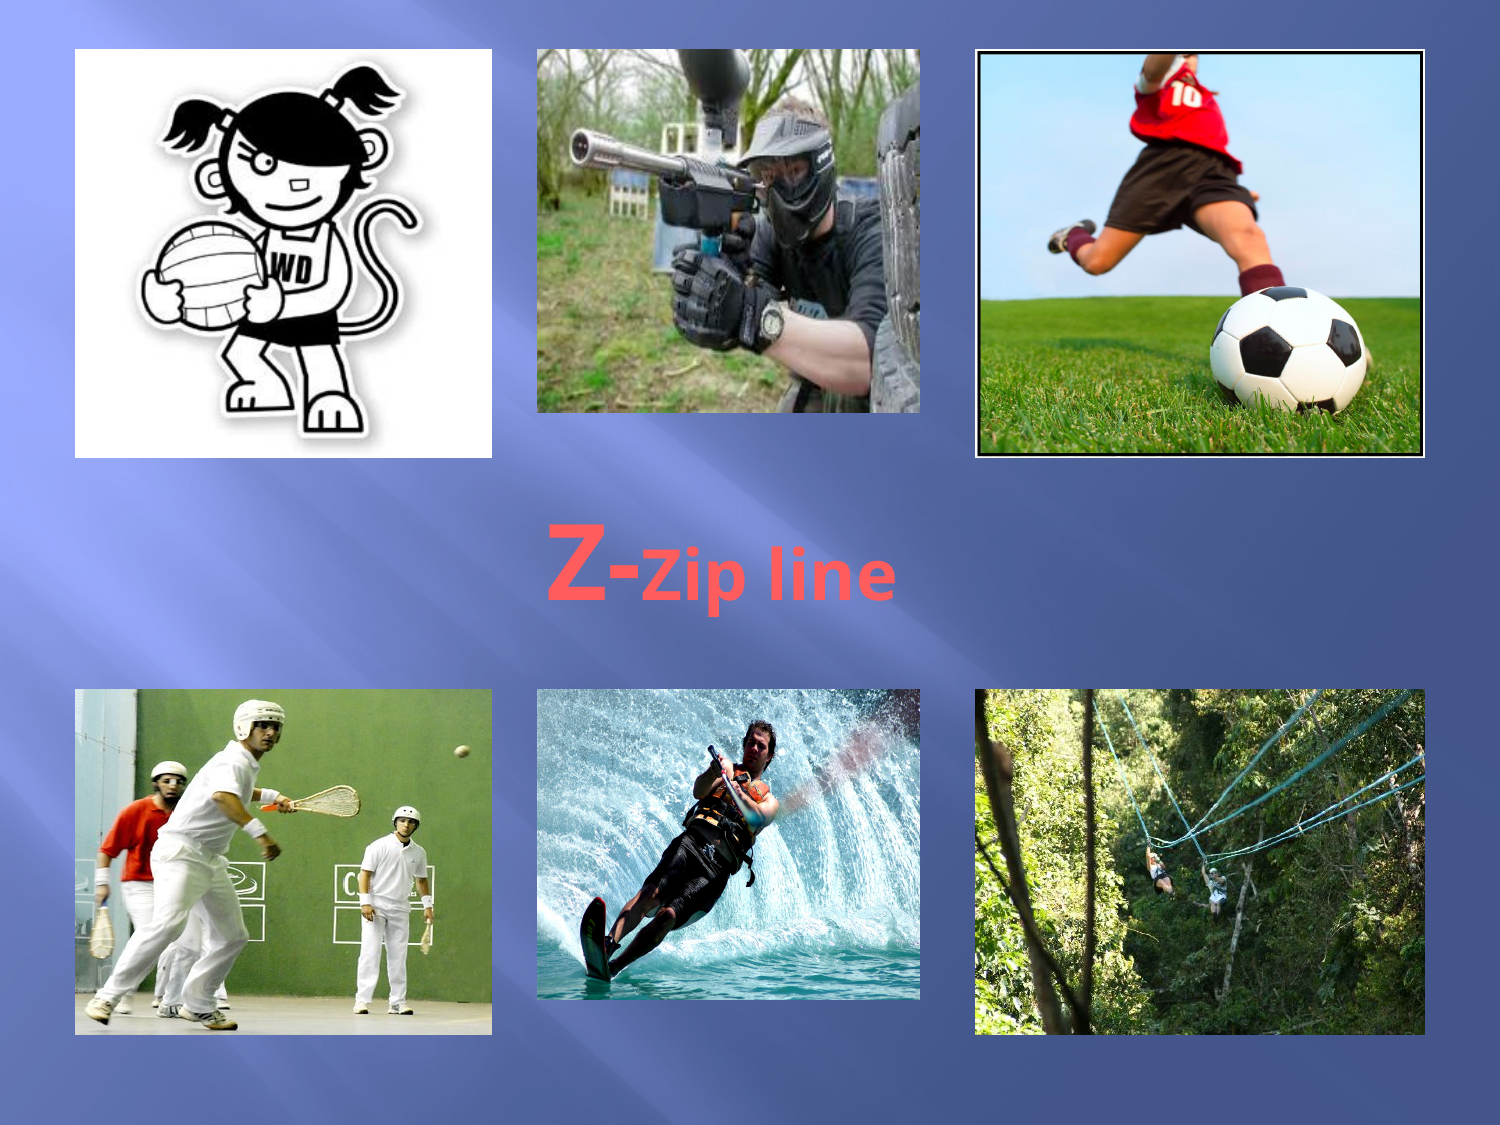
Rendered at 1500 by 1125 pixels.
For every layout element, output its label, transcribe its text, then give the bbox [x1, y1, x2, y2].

picture [74, 688, 492, 1036]
picture [537, 49, 920, 413]
picture [74, 49, 492, 458]
picture [537, 688, 920, 1001]
picture [974, 49, 1426, 458]
list Z-Zip line [512, 487, 1063, 630]
picture [974, 688, 1426, 1036]
